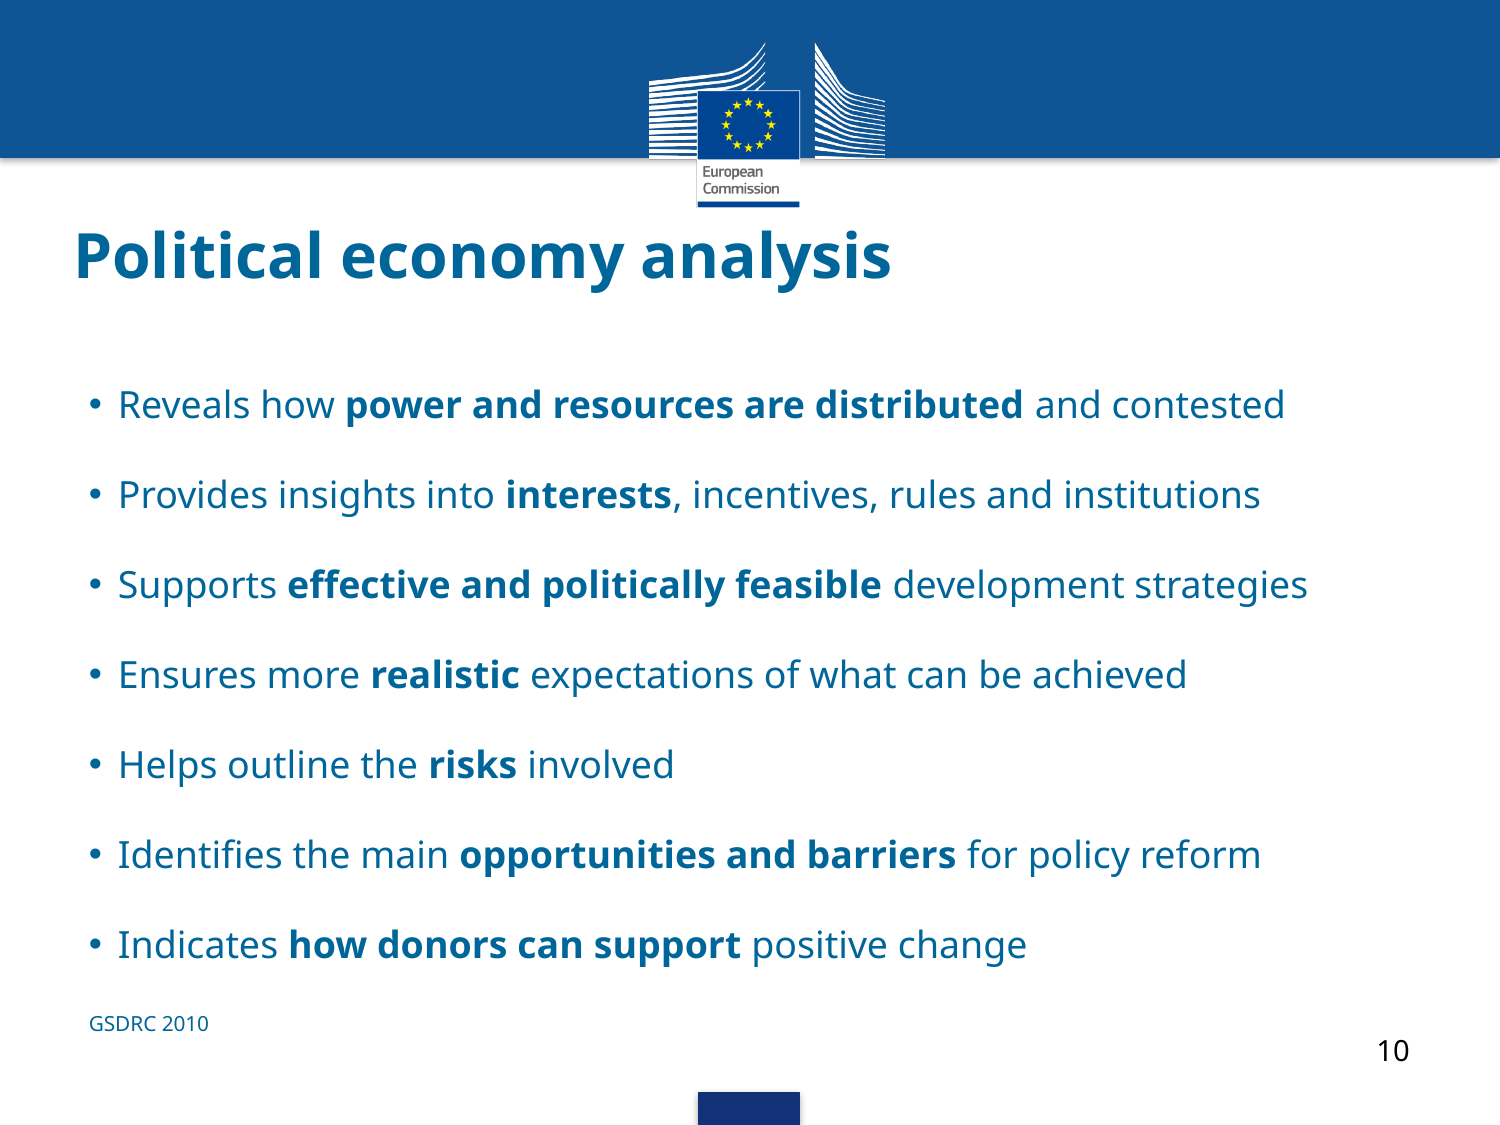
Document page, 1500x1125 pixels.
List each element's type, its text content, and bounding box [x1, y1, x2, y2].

text_box Reveals how power and resources are distributed and contested Provides insights into interests, incentives, rules and institutions Supports effective and politically feasible development strategies Ensures more realistic expectations of what can be achieved Helps outline the risks involved Identifies the main opportunities and barriers for policy reform Indicates how donors can support positive change GSDRC 2010 [73, 373, 1459, 1044]
text_box Political economy analysis [0, 209, 1158, 299]
picture [649, 42, 885, 208]
slide_number 10 [1074, 1044, 1426, 1103]
